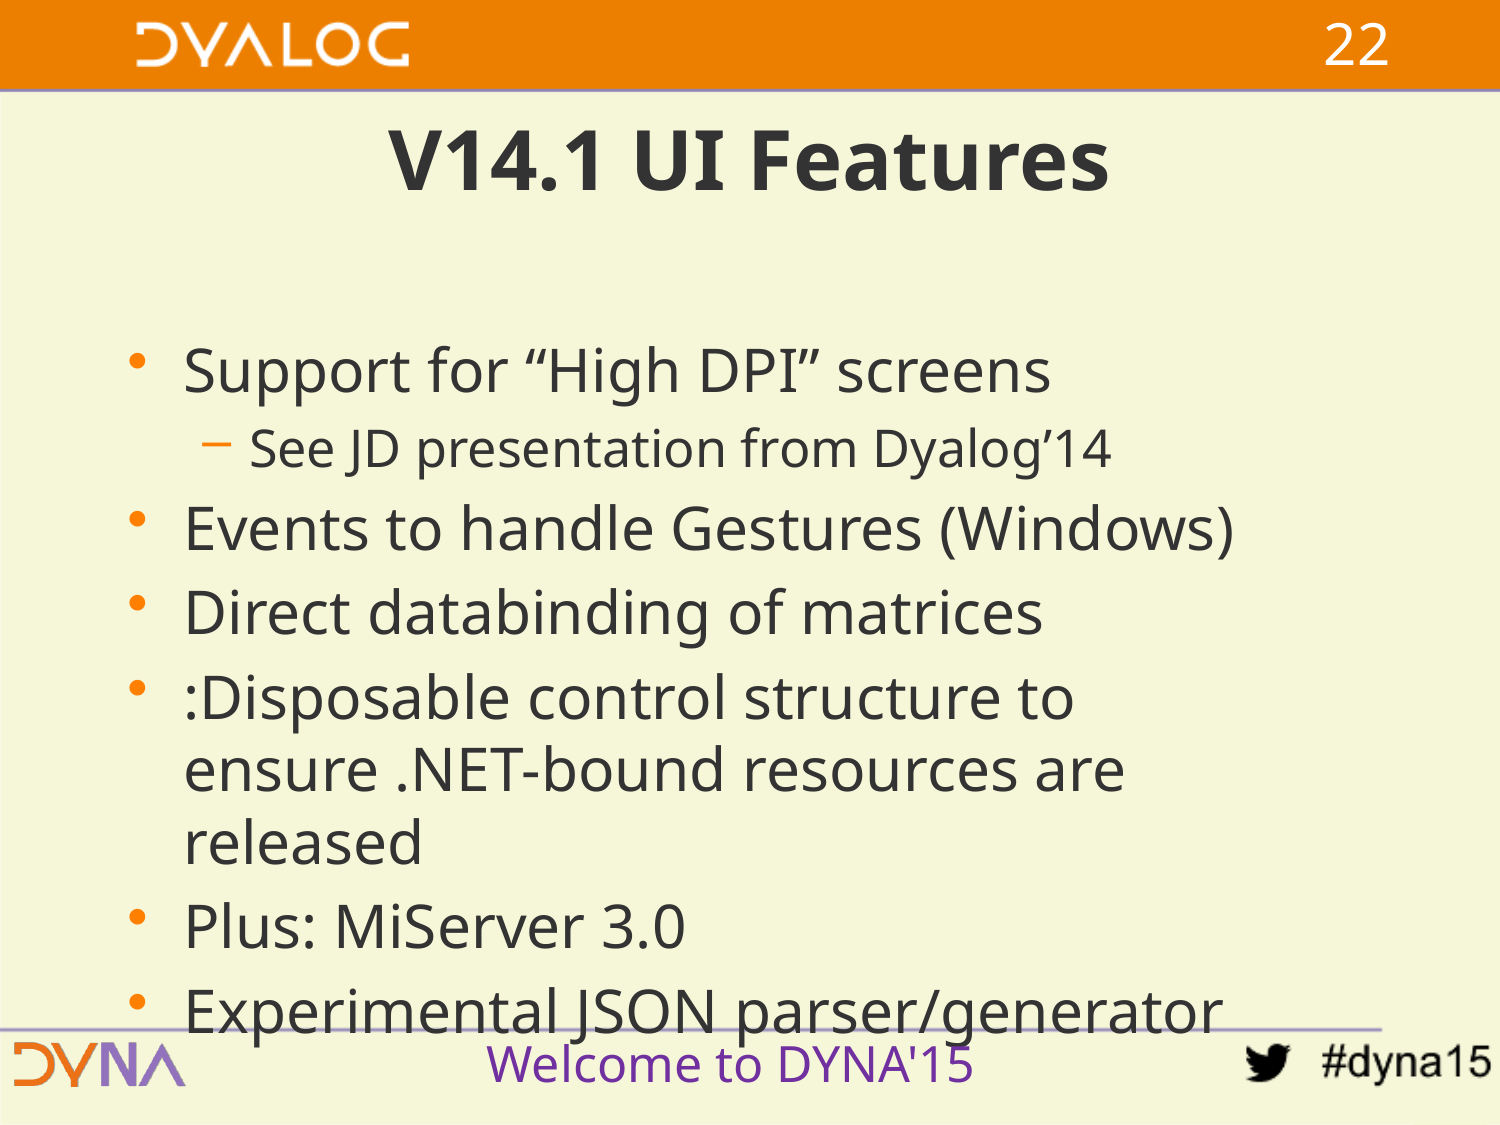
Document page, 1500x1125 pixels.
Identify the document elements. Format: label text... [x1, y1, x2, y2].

footer Welcome to DYNA'15 [249, 1025, 1213, 1100]
list Support for “High DPI” screens See JD presentation from Dyalog’14 Events to handle Gestures (Windows) Direct databinding of matrices :Disposable control structure to ensure .NET-bound resources are released Plus: MiServer 3.0 Experimental JSON parser/generator [112, 324, 1388, 1000]
picture [0, 0, 1500, 1125]
title V14.1 UI Features [112, 99, 1388, 288]
slide_number 21 [1299, 0, 1406, 75]
